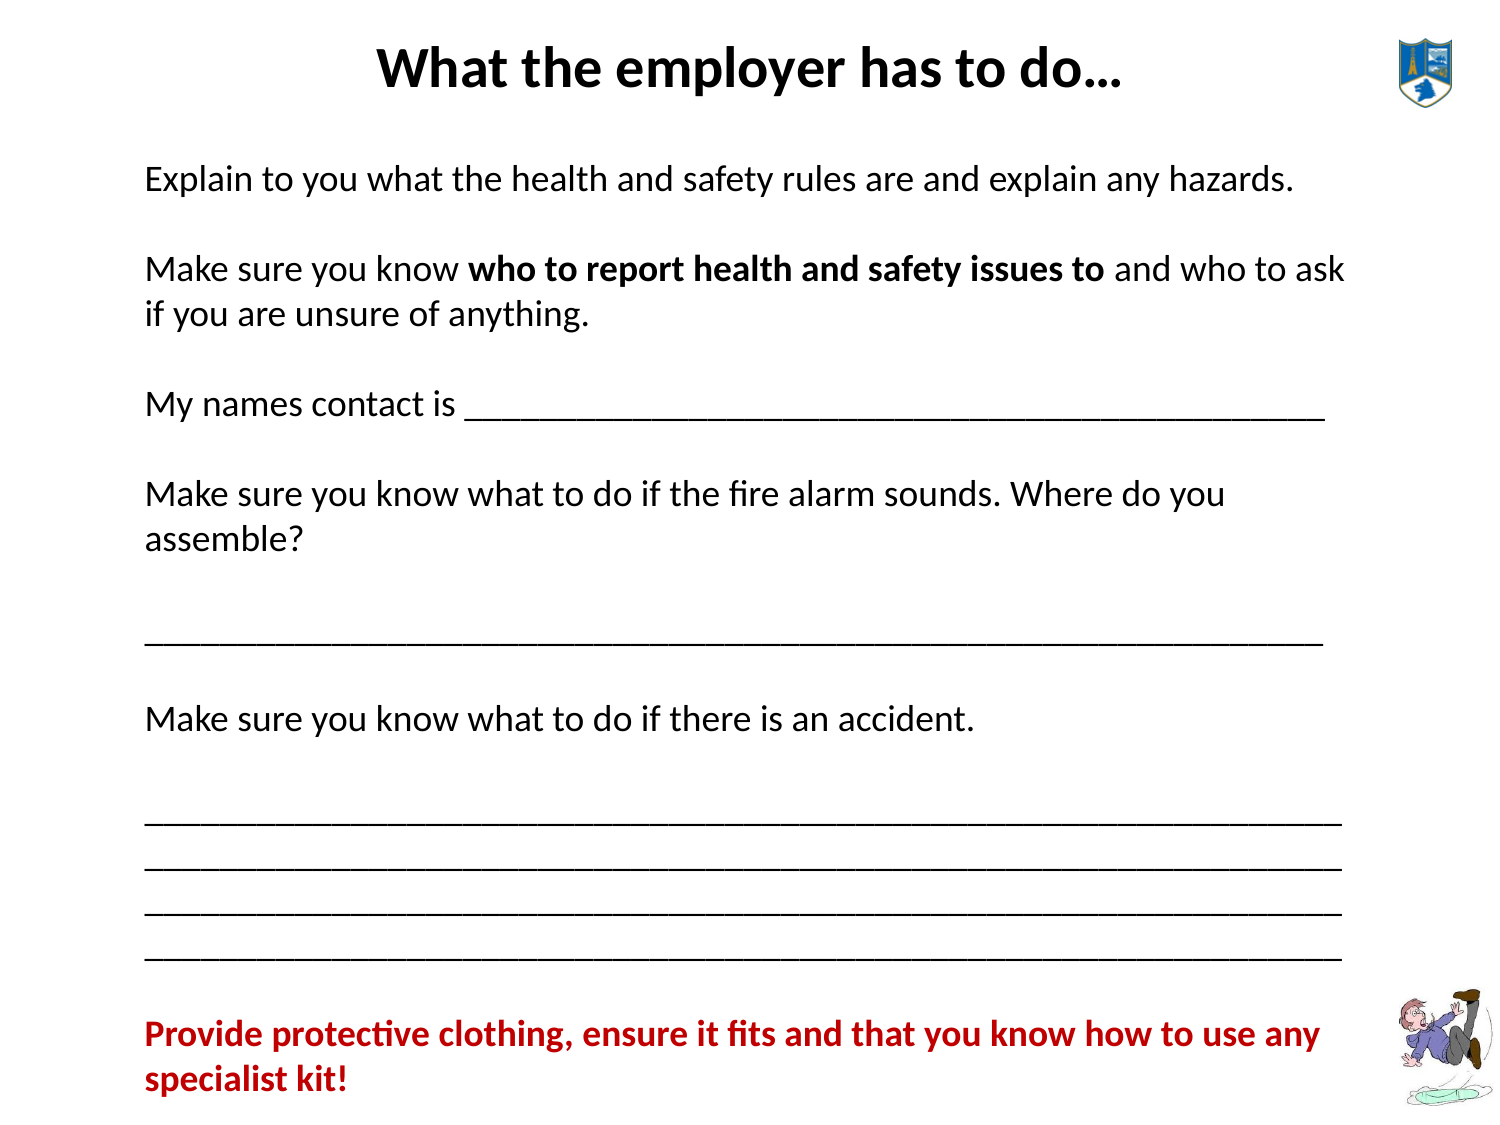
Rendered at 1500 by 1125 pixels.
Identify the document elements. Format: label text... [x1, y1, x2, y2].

picture [1399, 987, 1494, 1106]
text_box Explain to you what the health and safety rules are and explain any hazards. Make sure you know who to report health and safety issues to and who to ask if you are unsure of anything. My names contact is ______________________________________________ Make sure you know what to do if the fire alarm sounds. Where do you assemble? _______________________________________________________________ Make sure you know what to do if there is an accident. ________________________________________________________________________________________________________________________________ ________________________________________________________________________________________________________________________________ Provide protective clothing, ensure it fits and that you know how to use any specialist kit! [129, 101, 1371, 1125]
picture [1399, 38, 1452, 108]
text_box What the employer has to do… [242, 21, 1258, 101]
